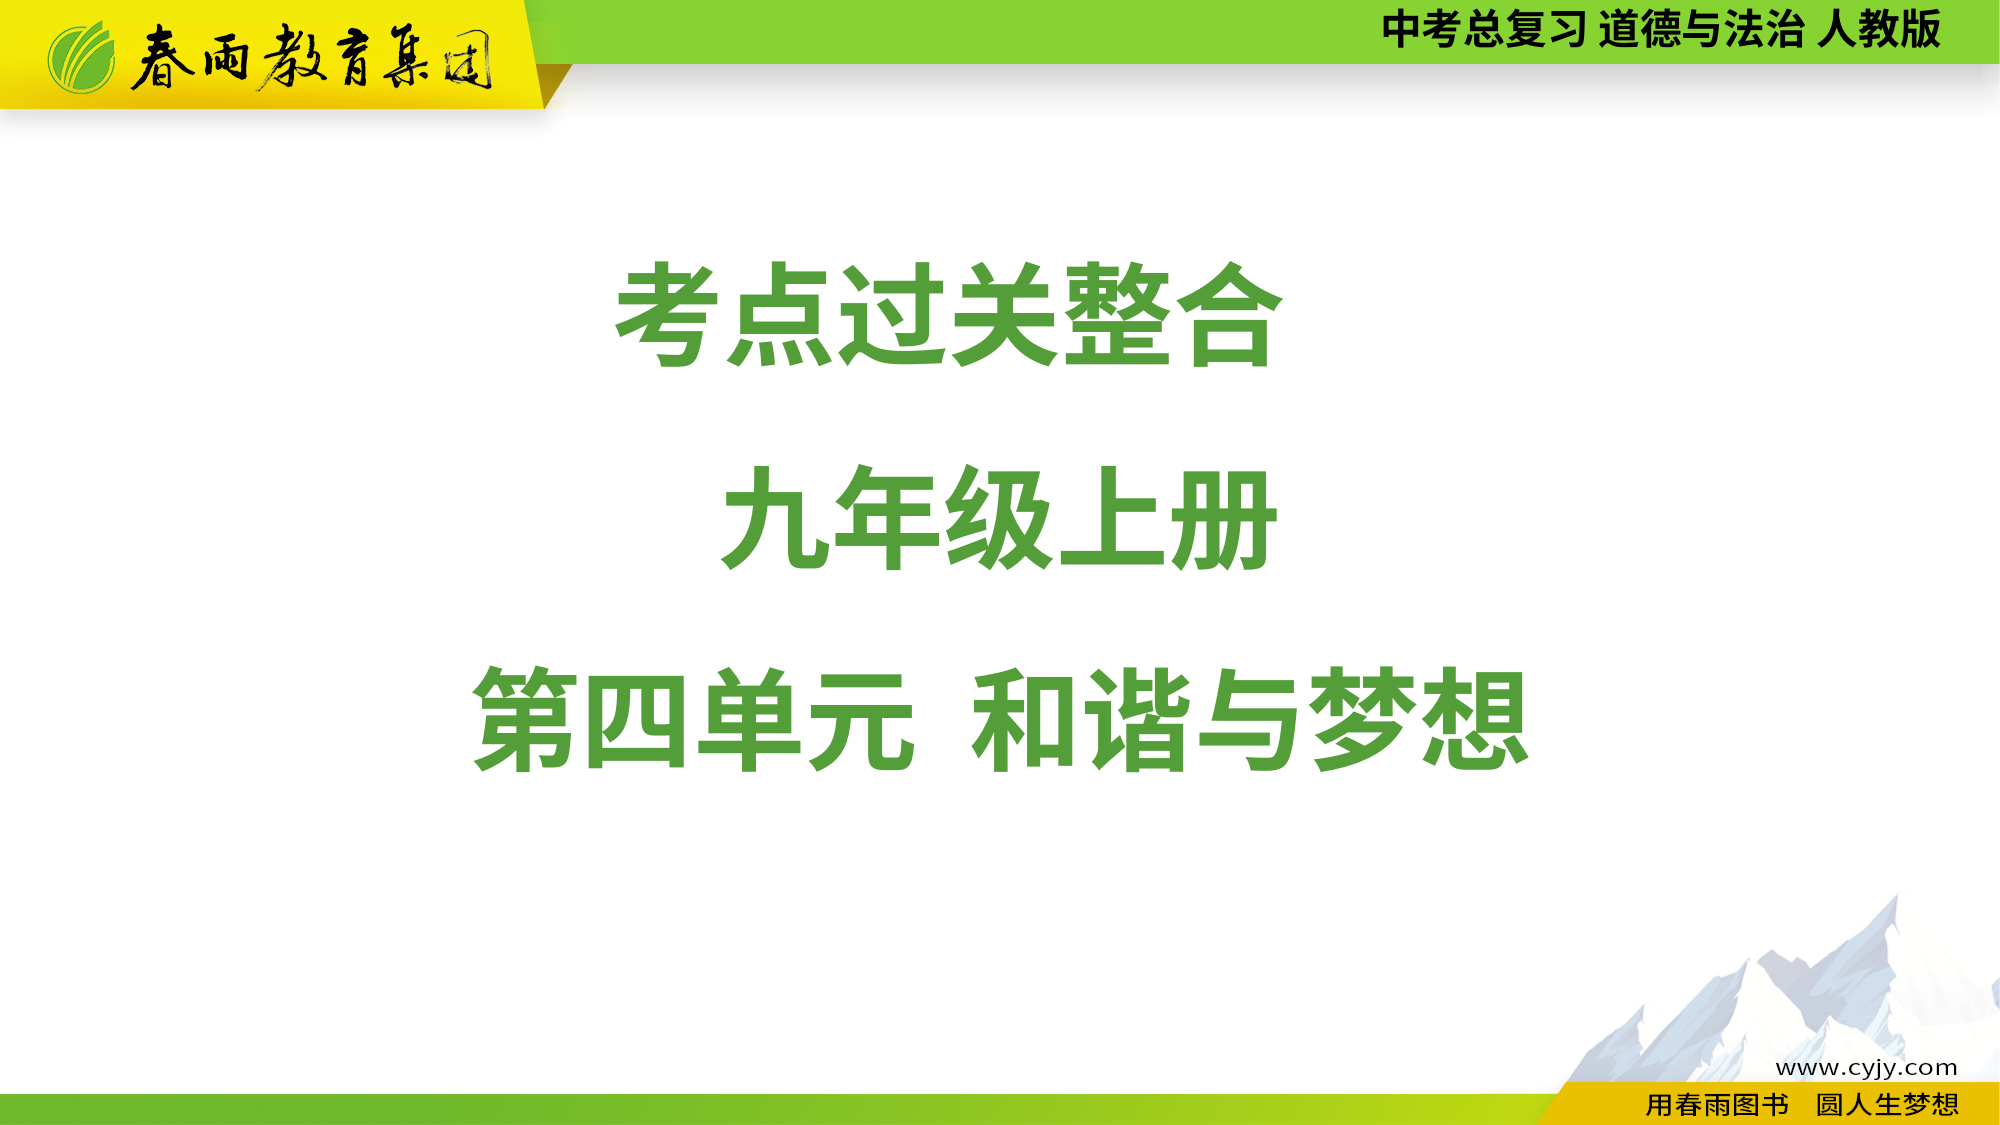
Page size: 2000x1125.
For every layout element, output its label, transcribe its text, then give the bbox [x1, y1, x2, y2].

picture [0, 0, 2000, 1125]
text_box 考点过关整合 九年级上册 第四单元 和谐与梦想 [54, 170, 1946, 793]
